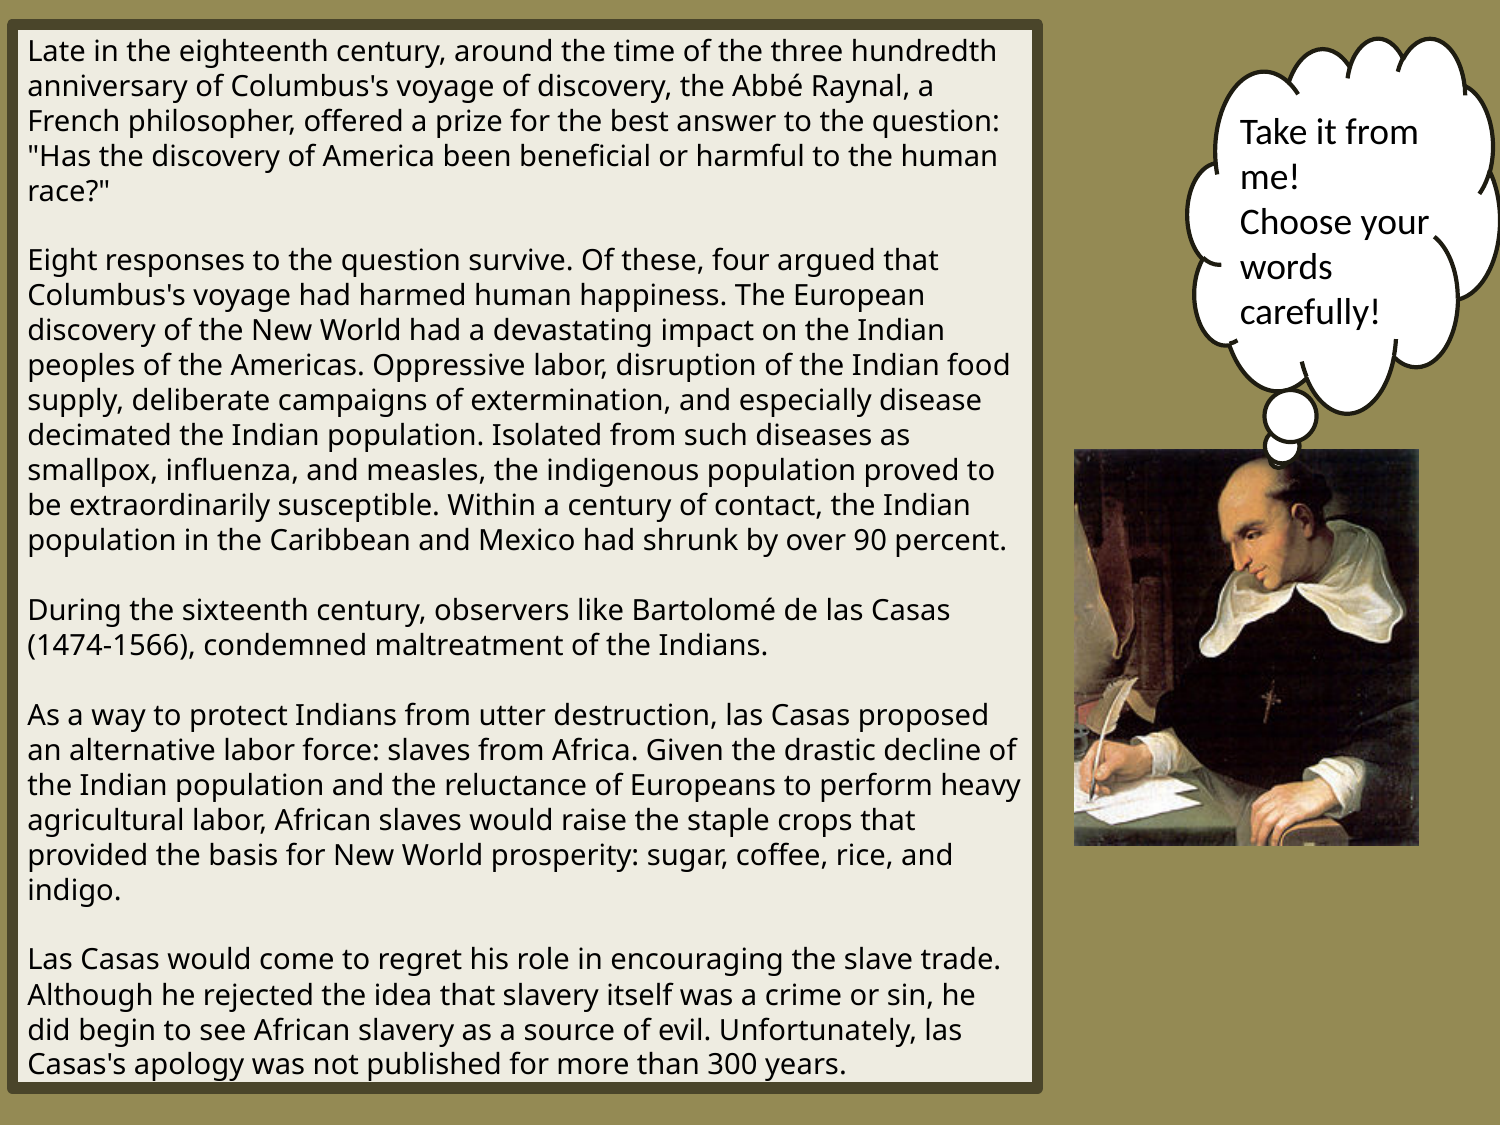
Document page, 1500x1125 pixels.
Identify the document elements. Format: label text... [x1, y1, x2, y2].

picture [1074, 449, 1419, 846]
text_box [1185, 100, 1452, 448]
text_box [1224, 36, 1500, 293]
text_box Take it from me! Choose your words carefully! [1224, 99, 1475, 340]
text_box Late in the eighteenth century, around the time of the three hundredth anniversary of Columbus's voyage of discovery, the Abbé Raynal, a French philosopher, offered a prize for the best answer to the question: "Has the discovery of America been beneficial or harmful to the human race?" Eight responses to the question survive. Of these, four argued that Columbus's voyage had harmed human happiness. The European discovery of the New World had a devastating impact on the Indian peoples of the Americas. Oppressive labor, disruption of the Indian food supply, deliberate campaigns of extermination, and especially disease decimated the Indian population. Isolated from such diseases as smallpox, influenza, and measles, the indigenous population proved to be extraordinarily susceptible. Within a century of contact, the Indian population in the Caribbean and Mexico had shrunk by over 90 percent. During the sixteenth century, observers like Bartolomé de las Casas (1474-1566), condemned maltreatment of the Indians. As a way to protect Indians from utter destruction, las Casas proposed an alternative labor force: slaves from Africa. Given the drastic decline of the Indian population and the reluctance of Europeans to perform heavy agricultural labor, African slaves would raise the staple crops that provided the basis for New World prosperity: sugar, coffee, rice, and indigo. Las Casas would come to regret his role in encouraging the slave trade. Although he rejected the idea that slavery itself was a crime or sin, he did begin to see African slavery as a source of evil. Unfortunately, las Casas's apology was not published for more than 300 years. [12, 24, 1038, 1089]
